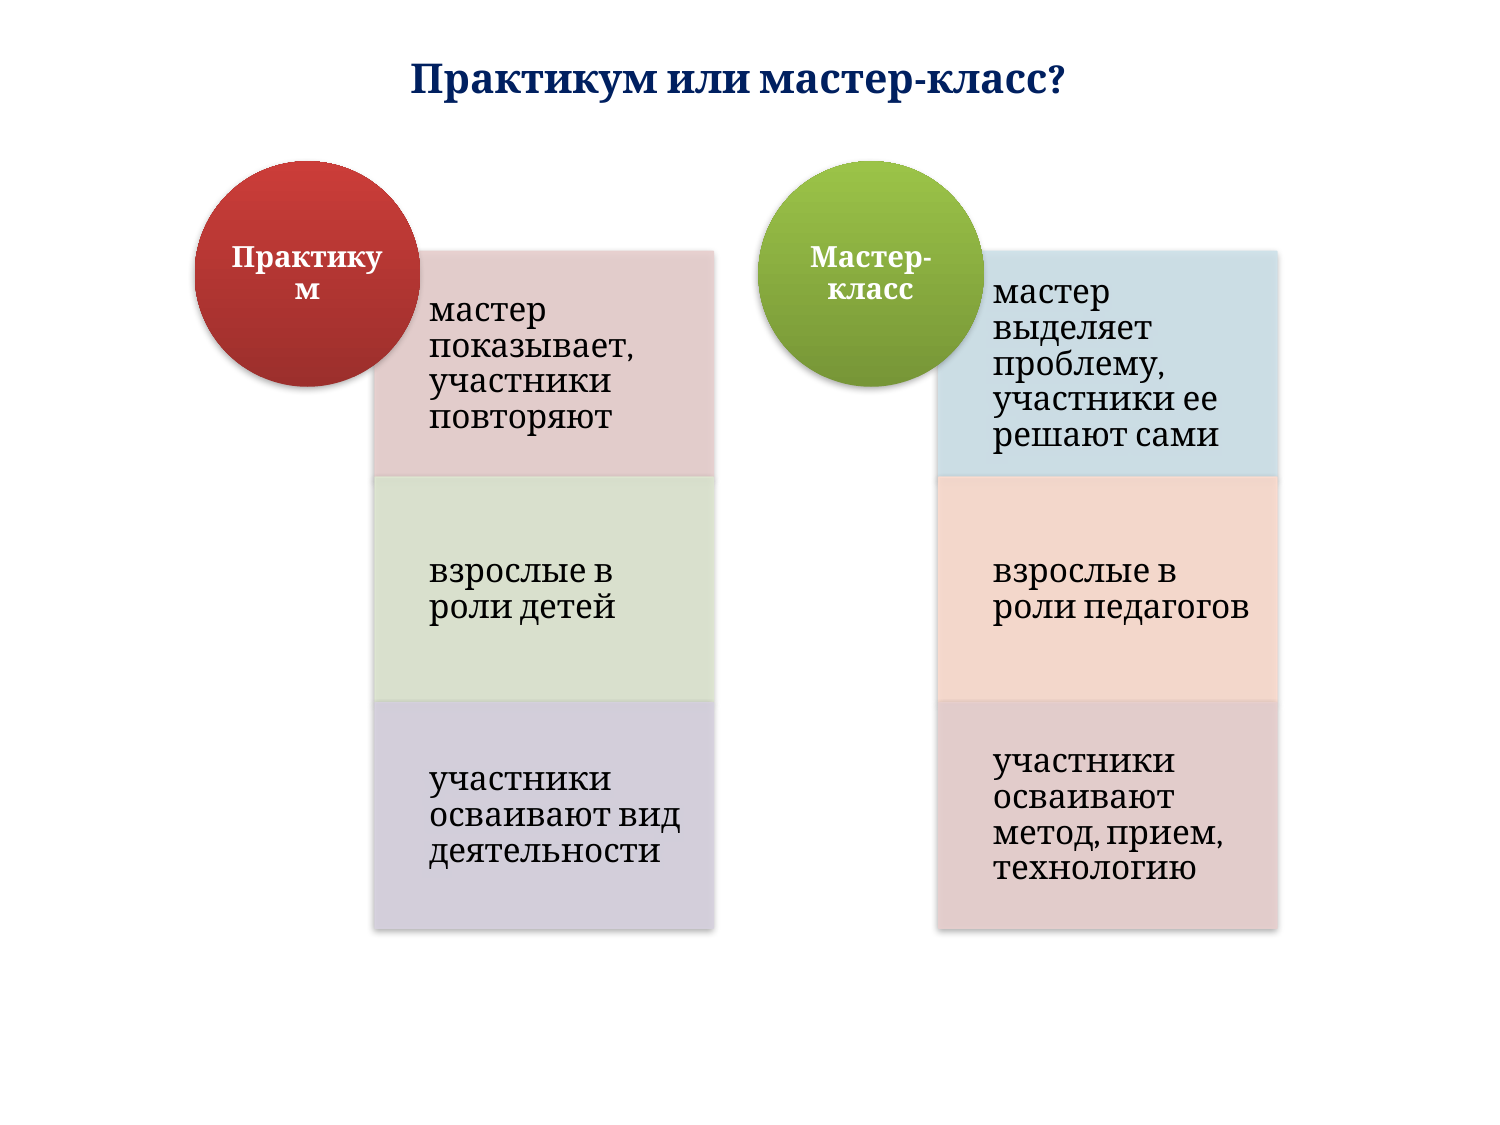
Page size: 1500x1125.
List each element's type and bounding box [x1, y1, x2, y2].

text_box [230, 28, 1425, 160]
list [46, 160, 1426, 929]
